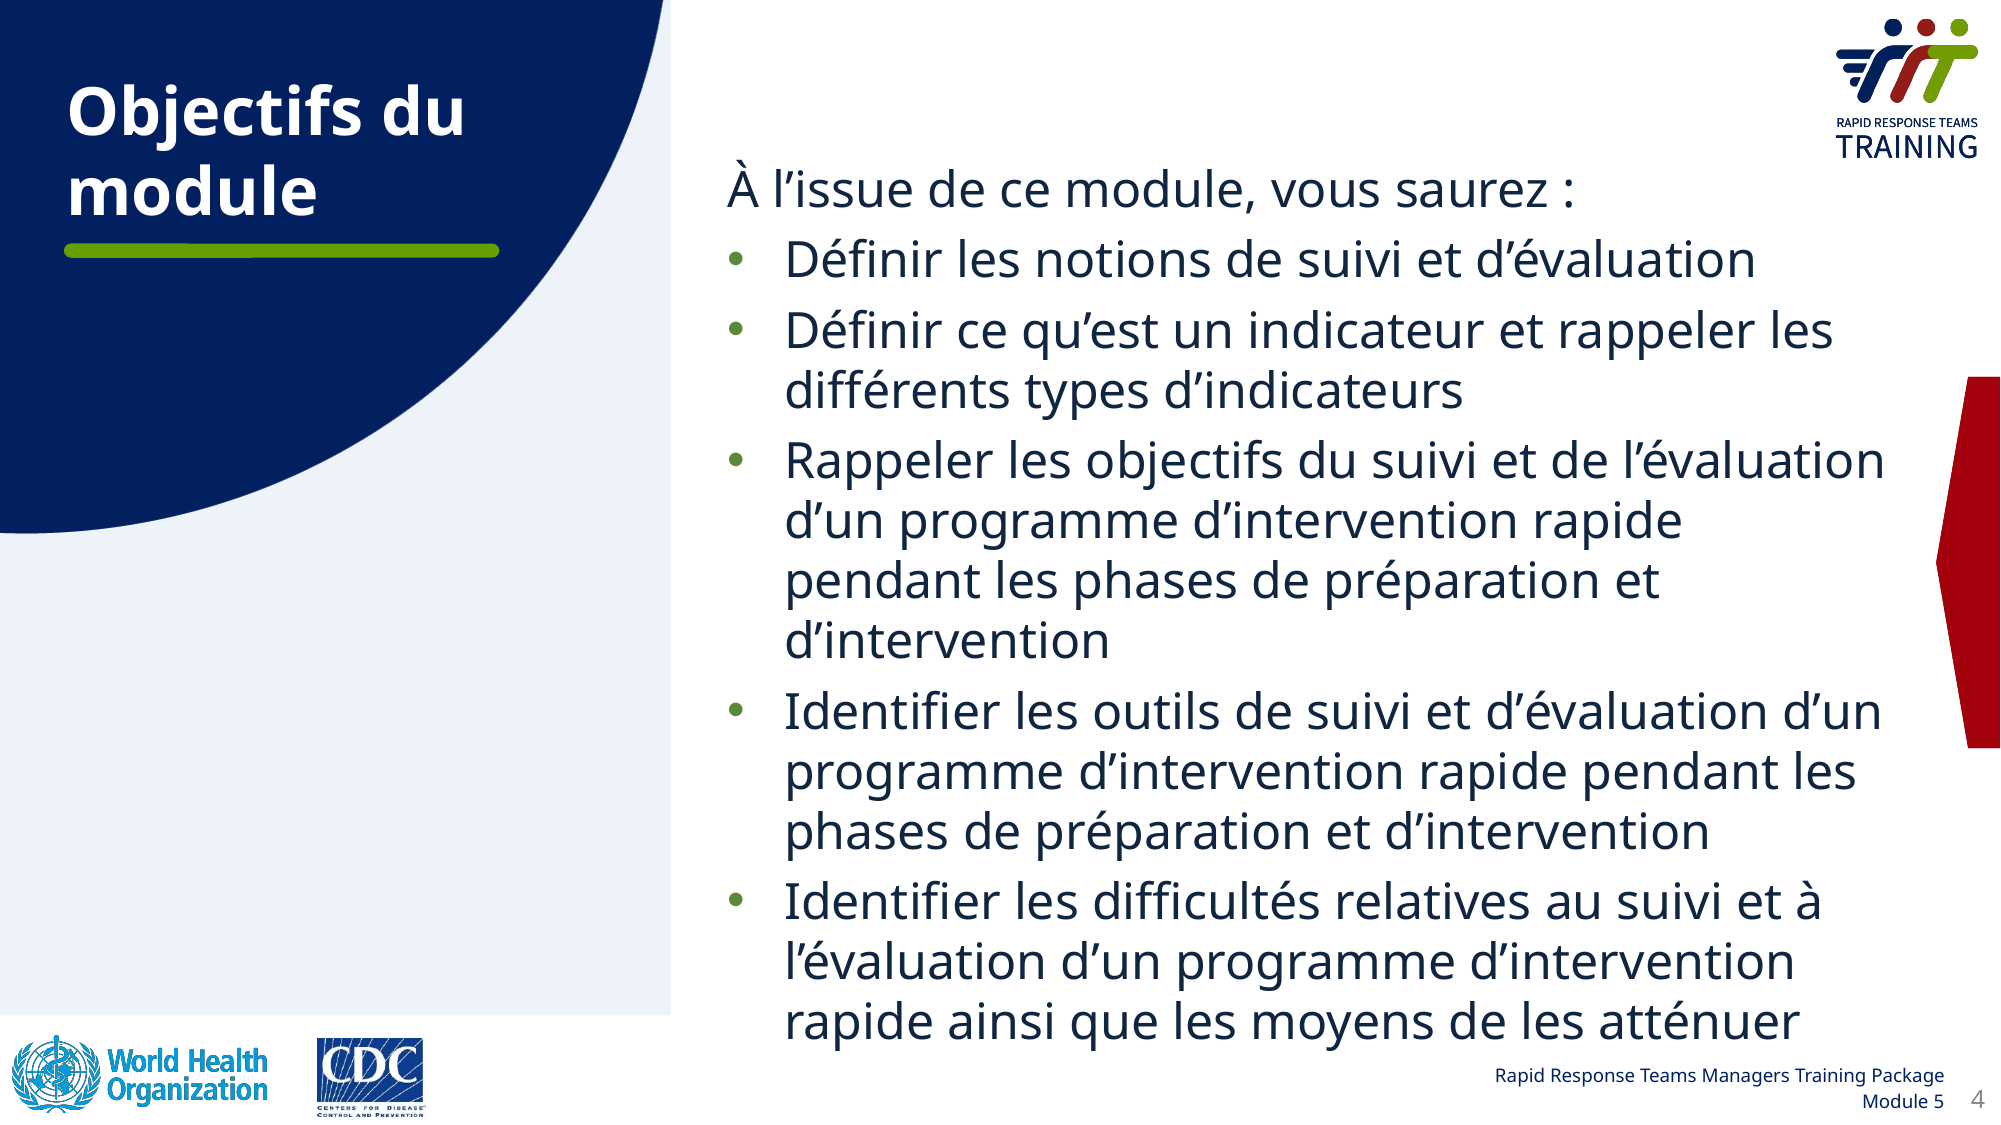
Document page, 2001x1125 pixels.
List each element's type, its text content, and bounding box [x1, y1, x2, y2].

picture [24, 1054, 36, 1087]
picture [30, 1083, 37, 1091]
picture [317, 1038, 426, 1117]
picture [12, 1035, 54, 1068]
picture [0, 0, 670, 538]
picture [1835, 19, 1978, 167]
picture [36, 1088, 78, 1105]
picture [59, 1035, 267, 1113]
picture [71, 1053, 90, 1091]
picture [50, 1108, 62, 1113]
picture [22, 1062, 26, 1077]
picture [12, 1083, 48, 1113]
picture [40, 1062, 47, 1070]
text_box À l’issue de ce module, vous saurez : Définir les notions de suivi et d’évaluation Définir ce qu’est un indicateur et rappeler les différents types d’indicateurs Rappeler les objectifs du suivi et de l’évaluation dʼun programme d’intervention rapide pendant les phases de préparation et d’intervention Identifier les outils de suivi et dʼévaluation dʼun programme d’intervention rapide pendant les phases de préparation et d’intervention Identifier les difficultés relatives au suivi et à l’évaluation dʼun programme d’intervention rapide ainsi que les moyens de les atténuer [720, 150, 1897, 1057]
text_box [1936, 376, 2000, 749]
picture [46, 1056, 54, 1062]
picture [34, 1054, 43, 1078]
text_box Objectifs du module [59, 61, 531, 237]
text_box 4 [1557, 1076, 1993, 1121]
